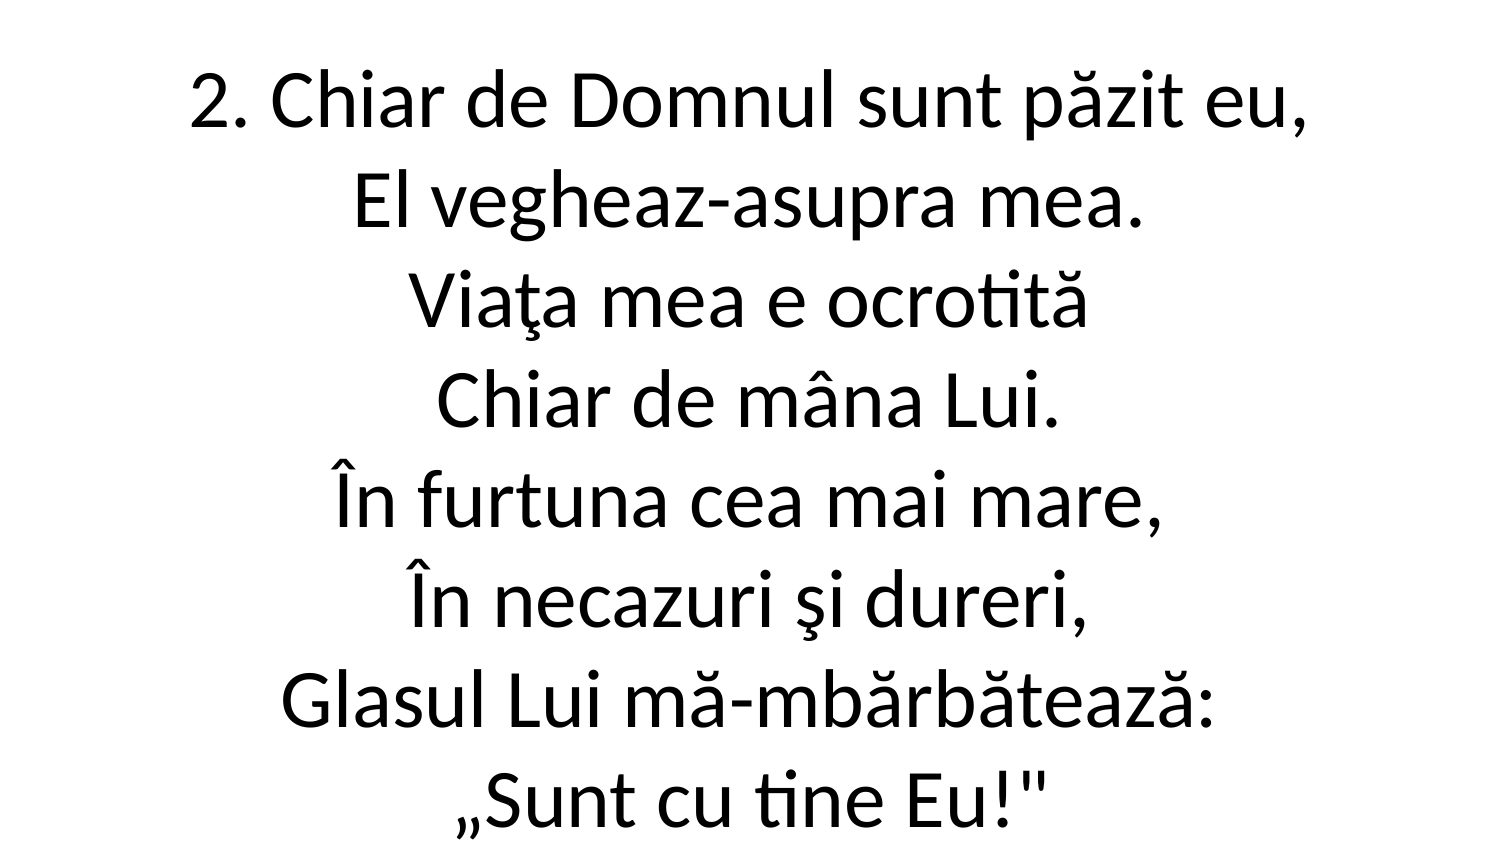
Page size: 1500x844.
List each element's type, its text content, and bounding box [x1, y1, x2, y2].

text_box 2. Chiar de Domnul sunt păzit eu, El vegheaz-asupra mea. Viaţa mea e ocrotită Chiar de mâna Lui. În furtuna cea mai mare, În necazuri şi dureri, Glasul Lui mă-mbărbătează: „Sunt cu tine Eu!" [173, 0, 1327, 844]
